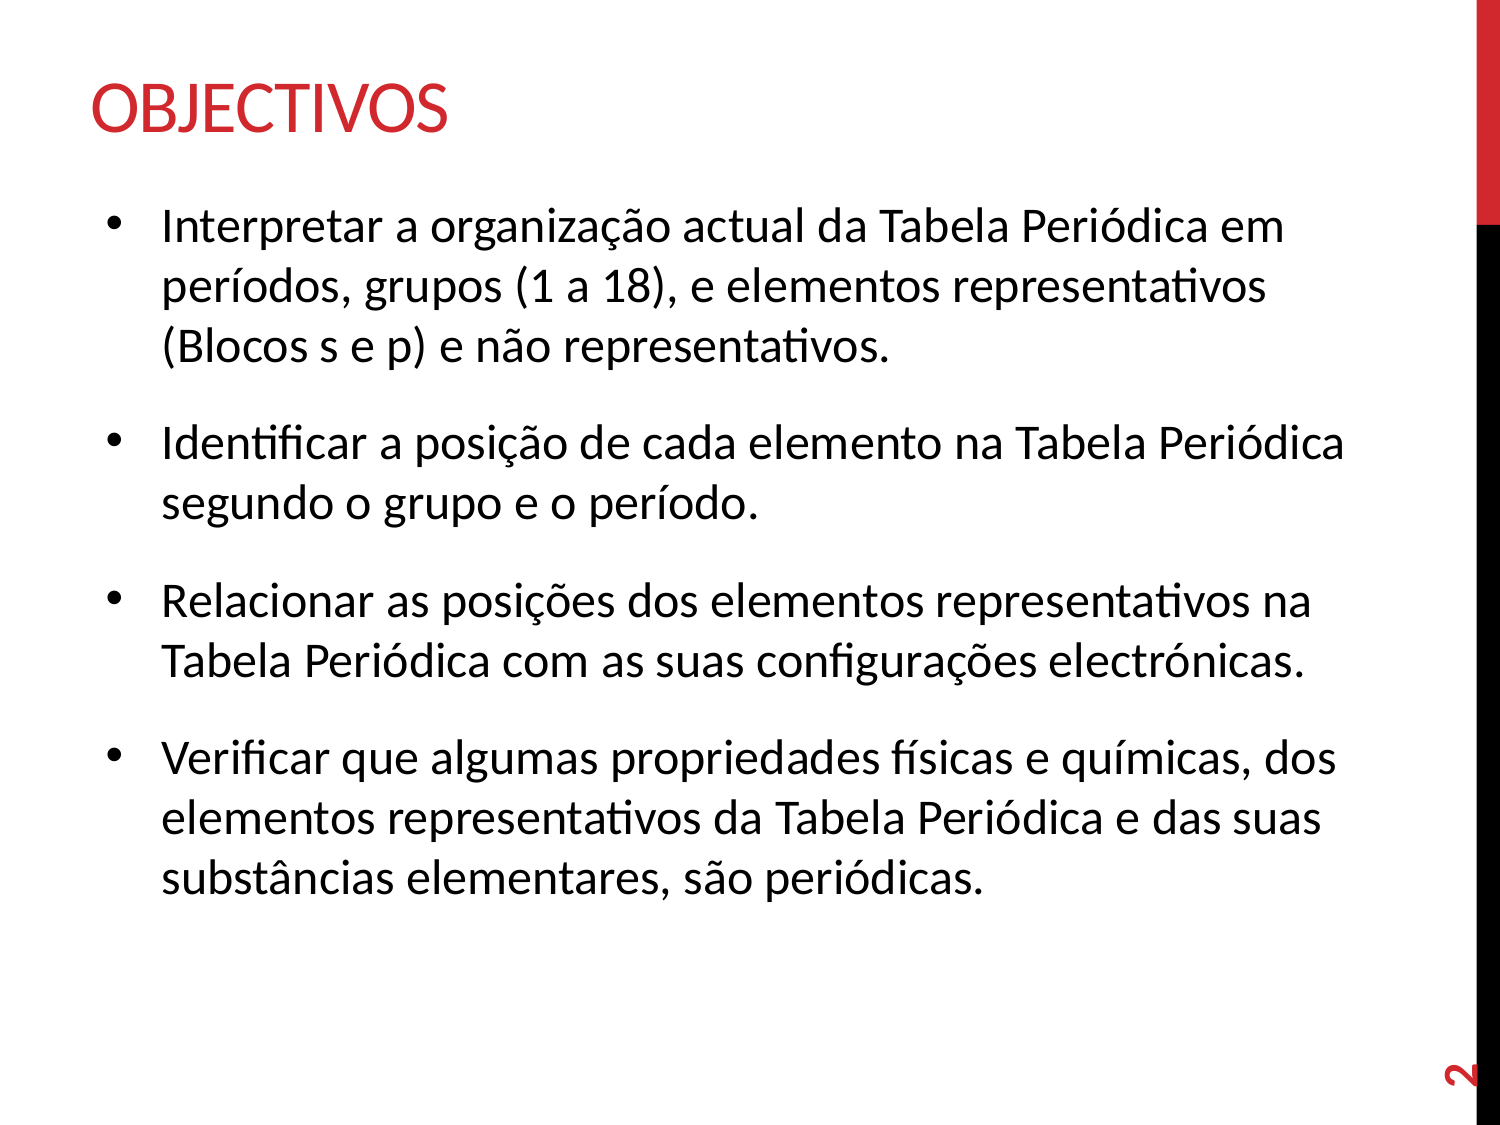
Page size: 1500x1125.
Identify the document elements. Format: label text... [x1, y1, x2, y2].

list Interpretar a organização actual da Tabela Periódica em períodos, grupos (1 a 18), e elementos representativos (Blocos s e p) e não representativos. Identificar a posição de cada elemento na Tabela Periódica segundo o grupo e o período. Relacionar as posições dos elementos representativos na Tabela Periódica com as suas configurações electrónicas. Verificar que algumas propriedades físicas e químicas, dos elementos representativos da Tabela Periódica e das suas substâncias elementares, são periódicas. [90, 184, 1388, 988]
title oBJECTIVOS [75, 19, 1329, 156]
slide_number 2 [1427, 887, 1488, 1104]
